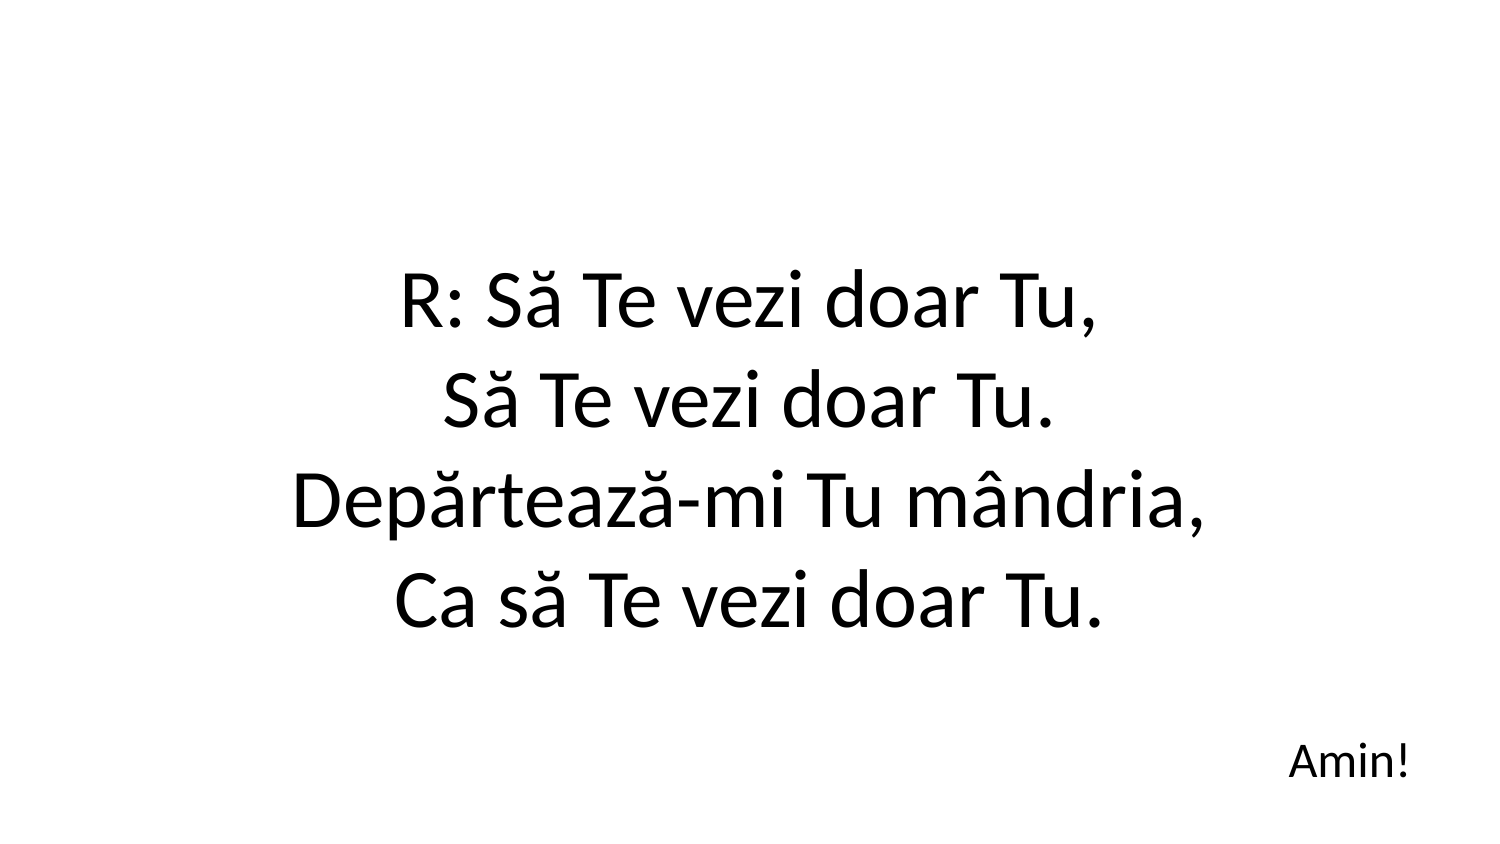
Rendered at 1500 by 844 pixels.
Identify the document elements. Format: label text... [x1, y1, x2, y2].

text_box R: Să Te vezi doar Tu, Să Te vezi doar Tu. Depărtează-mi Tu mândria, Ca să Te vezi doar Tu. [277, 192, 1223, 652]
text_box Amin! [1273, 674, 1427, 795]
